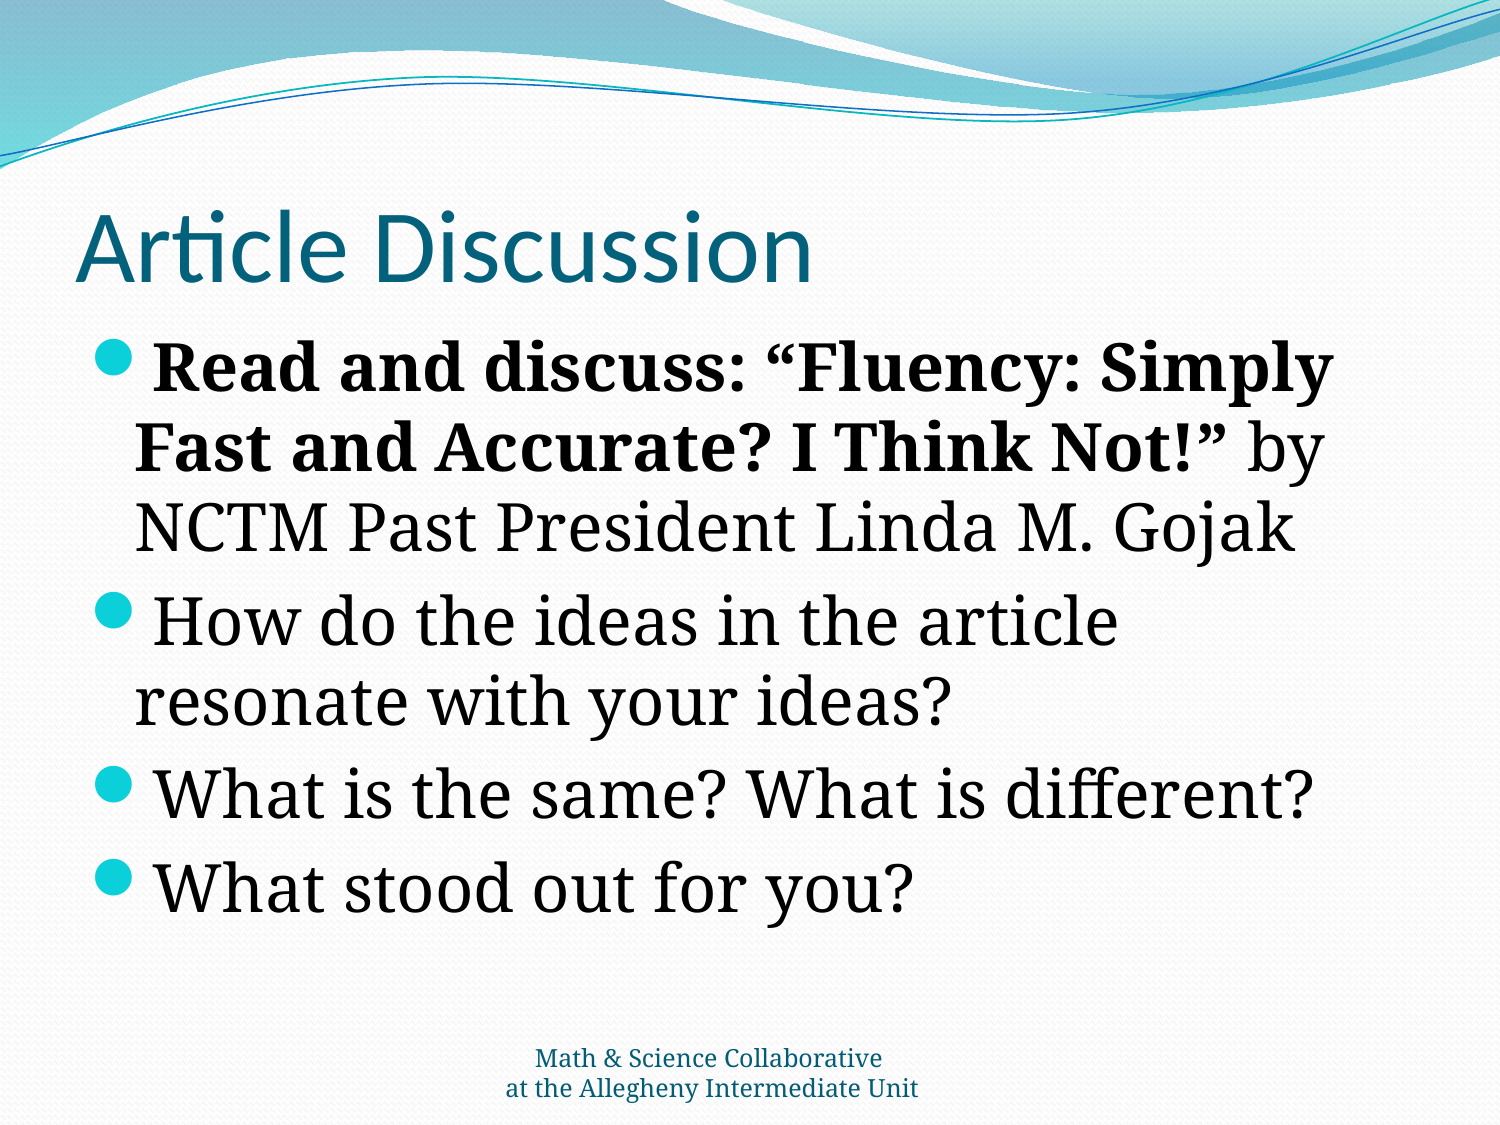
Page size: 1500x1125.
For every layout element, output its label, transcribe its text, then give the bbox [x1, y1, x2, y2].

list Read and discuss: “Fluency: Simply Fast and Accurate? I Think Not!” by NCTM Past President Linda M. Gojak How do the ideas in the article resonate with your ideas? What is the same? What is different? What stood out for you? [75, 317, 1425, 1038]
title Article Discussion [75, 115, 1425, 303]
footer Math & Science Collaborative at the Allegheny Intermediate Unit [437, 1042, 988, 1103]
